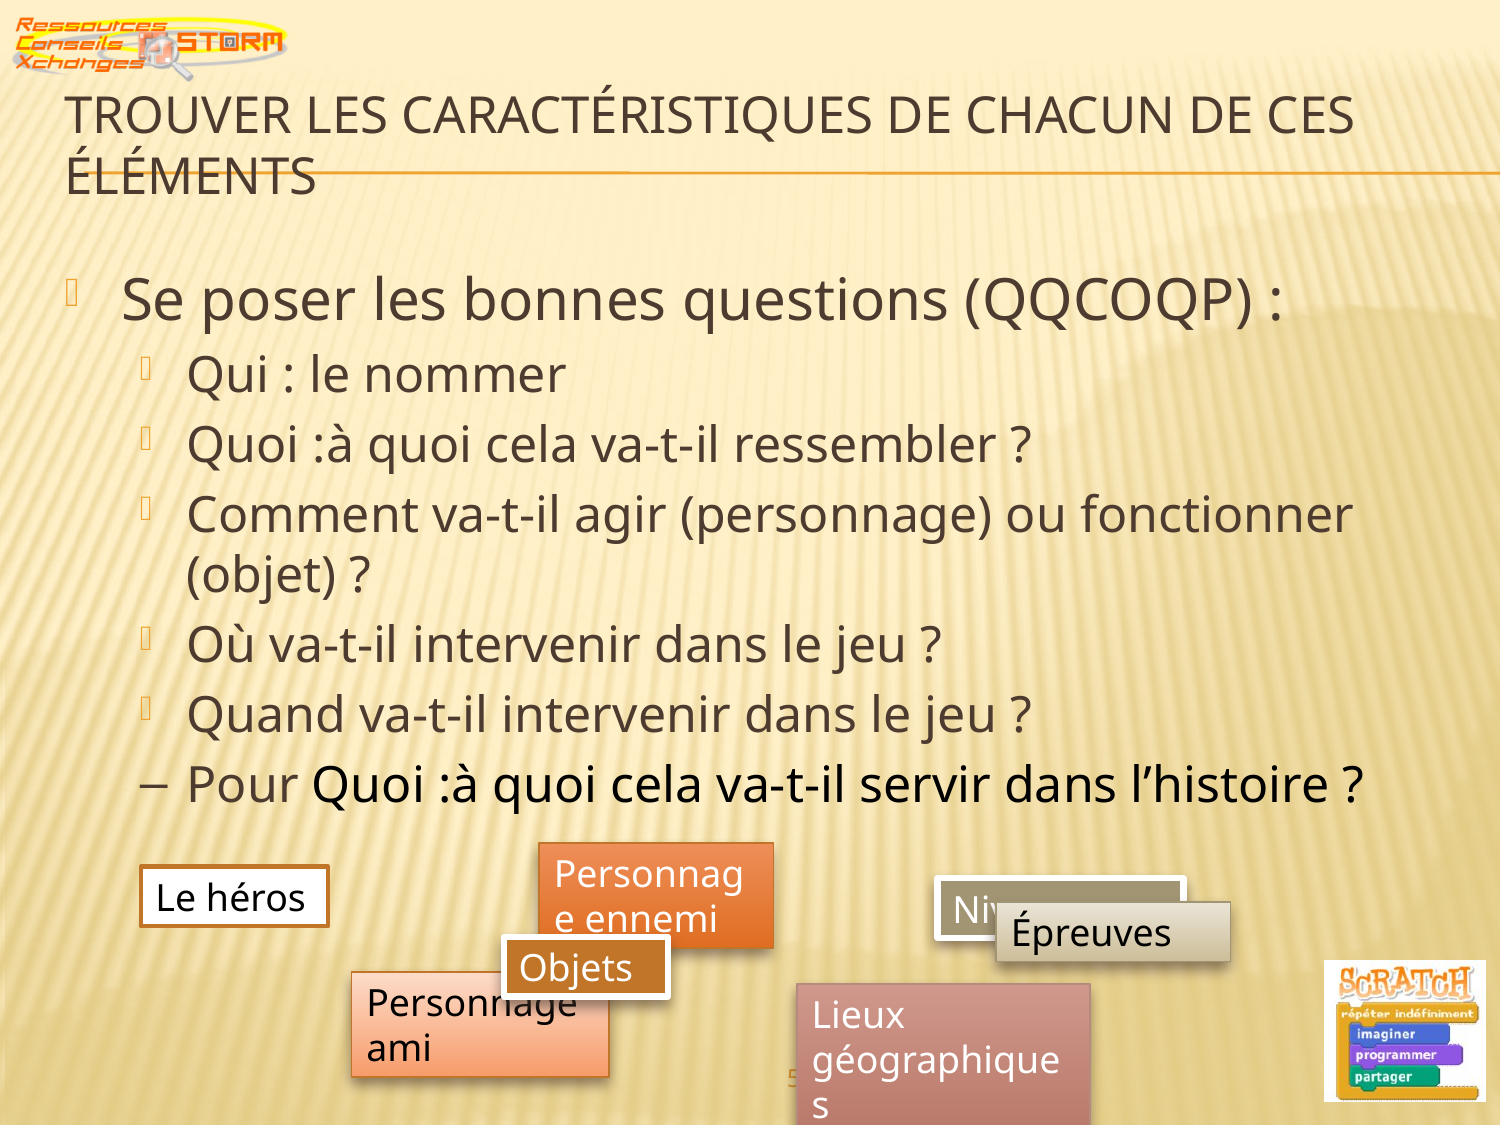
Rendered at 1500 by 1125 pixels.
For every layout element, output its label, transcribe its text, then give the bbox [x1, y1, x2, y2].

text_box Personnage ami [351, 971, 610, 1078]
picture [1324, 960, 1486, 1102]
slide_number 5 [691, 1054, 816, 1096]
text_box Personnage ennemi [538, 842, 774, 949]
text_box Épreuves [995, 901, 1231, 962]
text_box Objets [501, 934, 671, 1000]
text_box Niveaux [934, 875, 1187, 941]
title Trouver les caractéristiques de chacun de ces éléments [50, 75, 1475, 213]
list Se poser les bonnes questions (QQCOQP) : Qui : le nommer Quoi :à quoi cela va-t-il ressembler ? Comment va-t-il agir (personnage) ou fonctionner (objet) ? Où va-t-il intervenir dans le jeu ? Quand va-t-il intervenir dans le jeu ? Pour Quoi :à quoi cela va-t-il servir dans l’histoire ? [50, 254, 1475, 998]
text_box Le héros [139, 864, 330, 928]
picture [11, 14, 293, 82]
text_box Lieux géographiques [796, 983, 1091, 1125]
